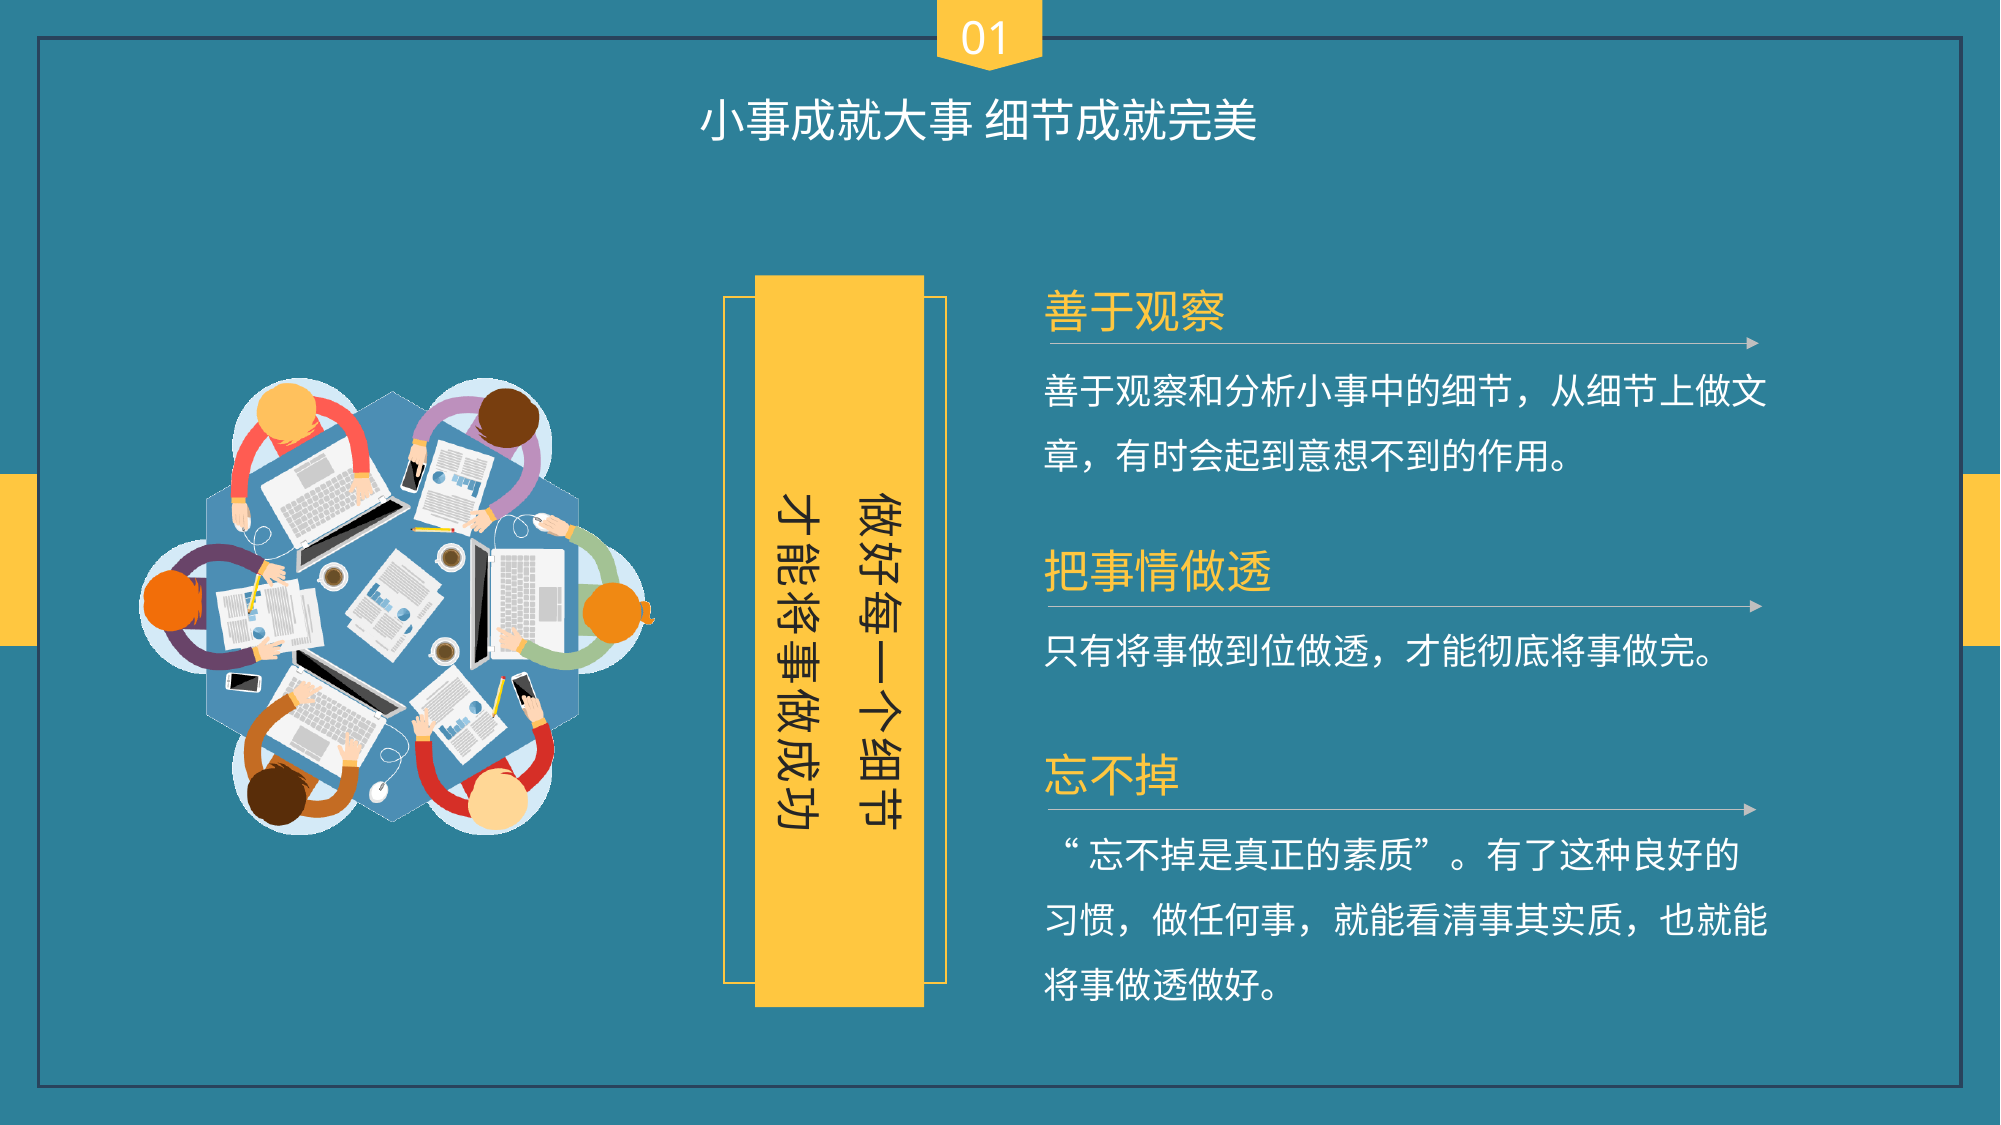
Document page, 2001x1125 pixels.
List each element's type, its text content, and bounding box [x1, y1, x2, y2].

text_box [1028, 275, 1790, 479]
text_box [1028, 738, 1790, 1008]
picture [139, 378, 655, 835]
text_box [937, 0, 1058, 72]
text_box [1028, 535, 1790, 673]
text_box 小事成就大事 细节成就完美 [684, 84, 1315, 155]
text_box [724, 275, 946, 1008]
